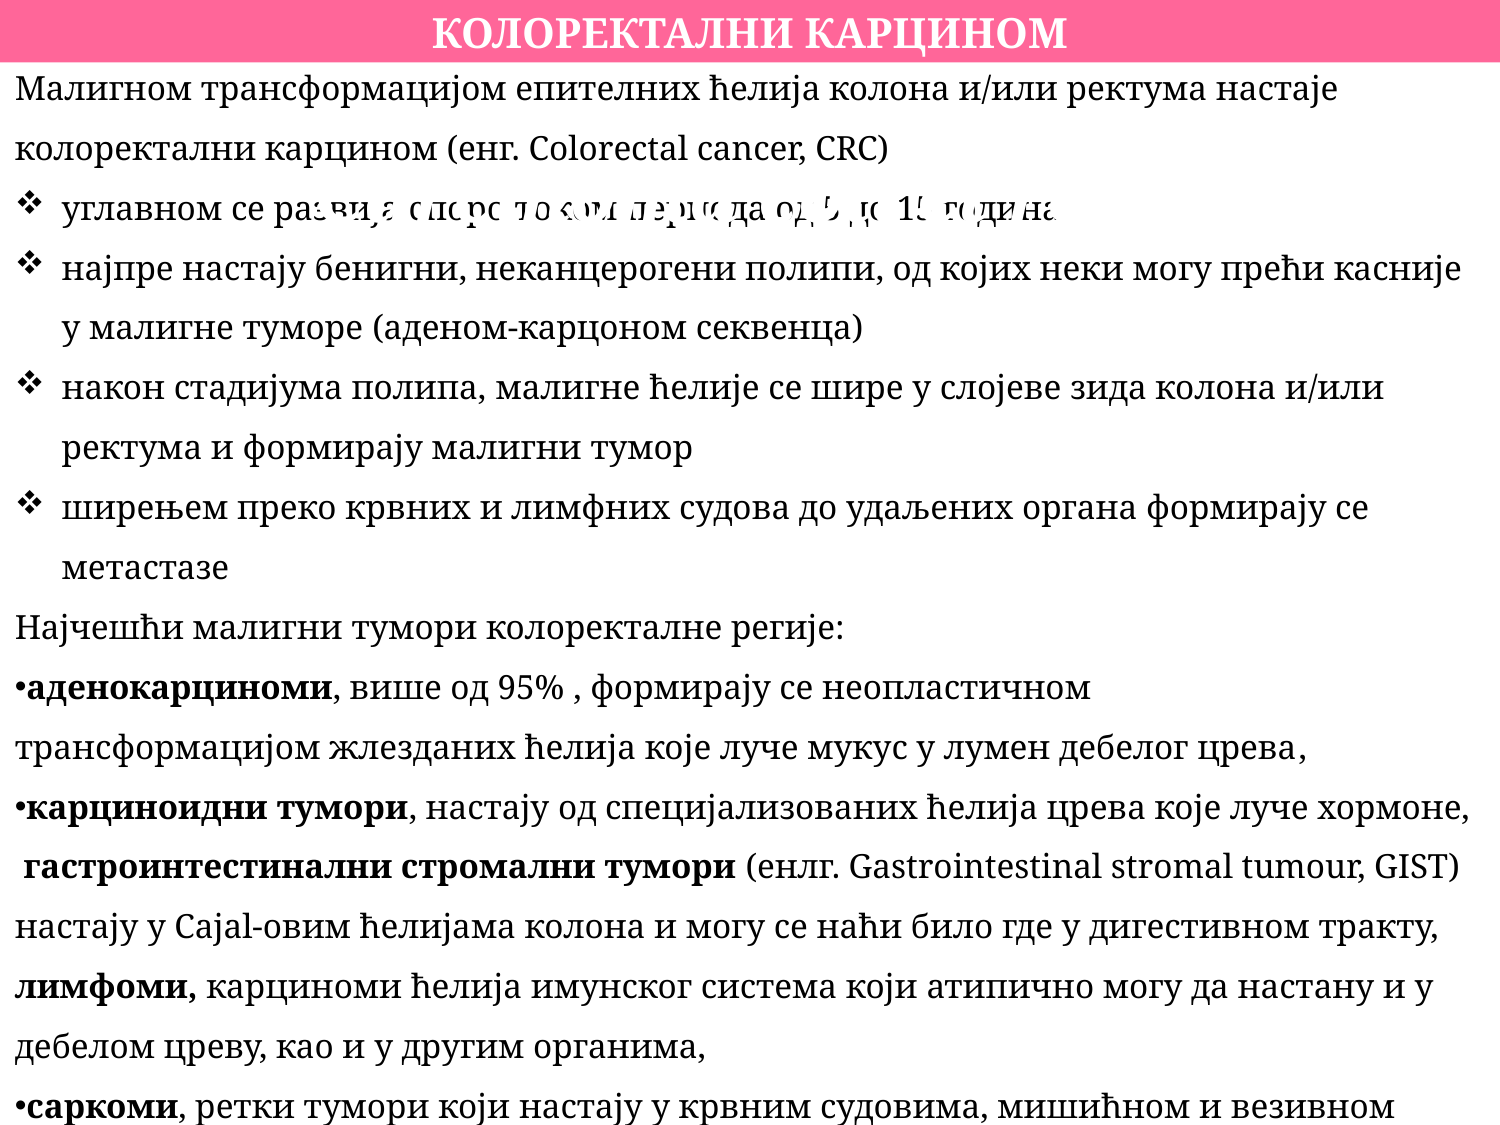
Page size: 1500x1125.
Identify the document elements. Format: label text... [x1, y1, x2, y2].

text_box Малигном трансформацијом епителних ћелија колона и/или ректума настаје колоректални карцином (енг. Colorectal cancer, CRC) углавном се развија споро током периода од 5 до 15 година најпре настају бенигни, неканцерогени полипи, од којих неки могу прећи касније у малигне туморе (аденом-карцоном секвенца) након стадијума полипа, малигне ћелије се шире у слојеве зида колона и/или ректума и формирају малигни тумор ширењем преко крвних и лимфних судова до удаљених органа формирају се метастазе Најчешћи малигни тумори колоректалне регије: аденокарциноми, више од 95% , формирају се неопластичном трансформацијом жлезданих ћелија које луче мукус у лумен дебелог црева, карциноидни тумори, настају од специјализованих ћелија црева које луче хормоне, гастроинтестинални стромални тумори (енлг. Gastrointestinal stromal tumour, GIST) настају у Cajal-овим ћелијама колона и могу се наћи било где у дигестивном тракту, лимфоми, карциноми ћелија имунског система који атипично могу да настану и у дебелом цреву, као и у другим органима, саркоми, ретки тумори који настају у крвним судовима, мишићном и везивном ткиву [0, 63, 1494, 1125]
text_box КОЛОРЕКТАЛНИ КАРЦИНОМ Carcinoma coli et recti [0, 0, 1500, 63]
